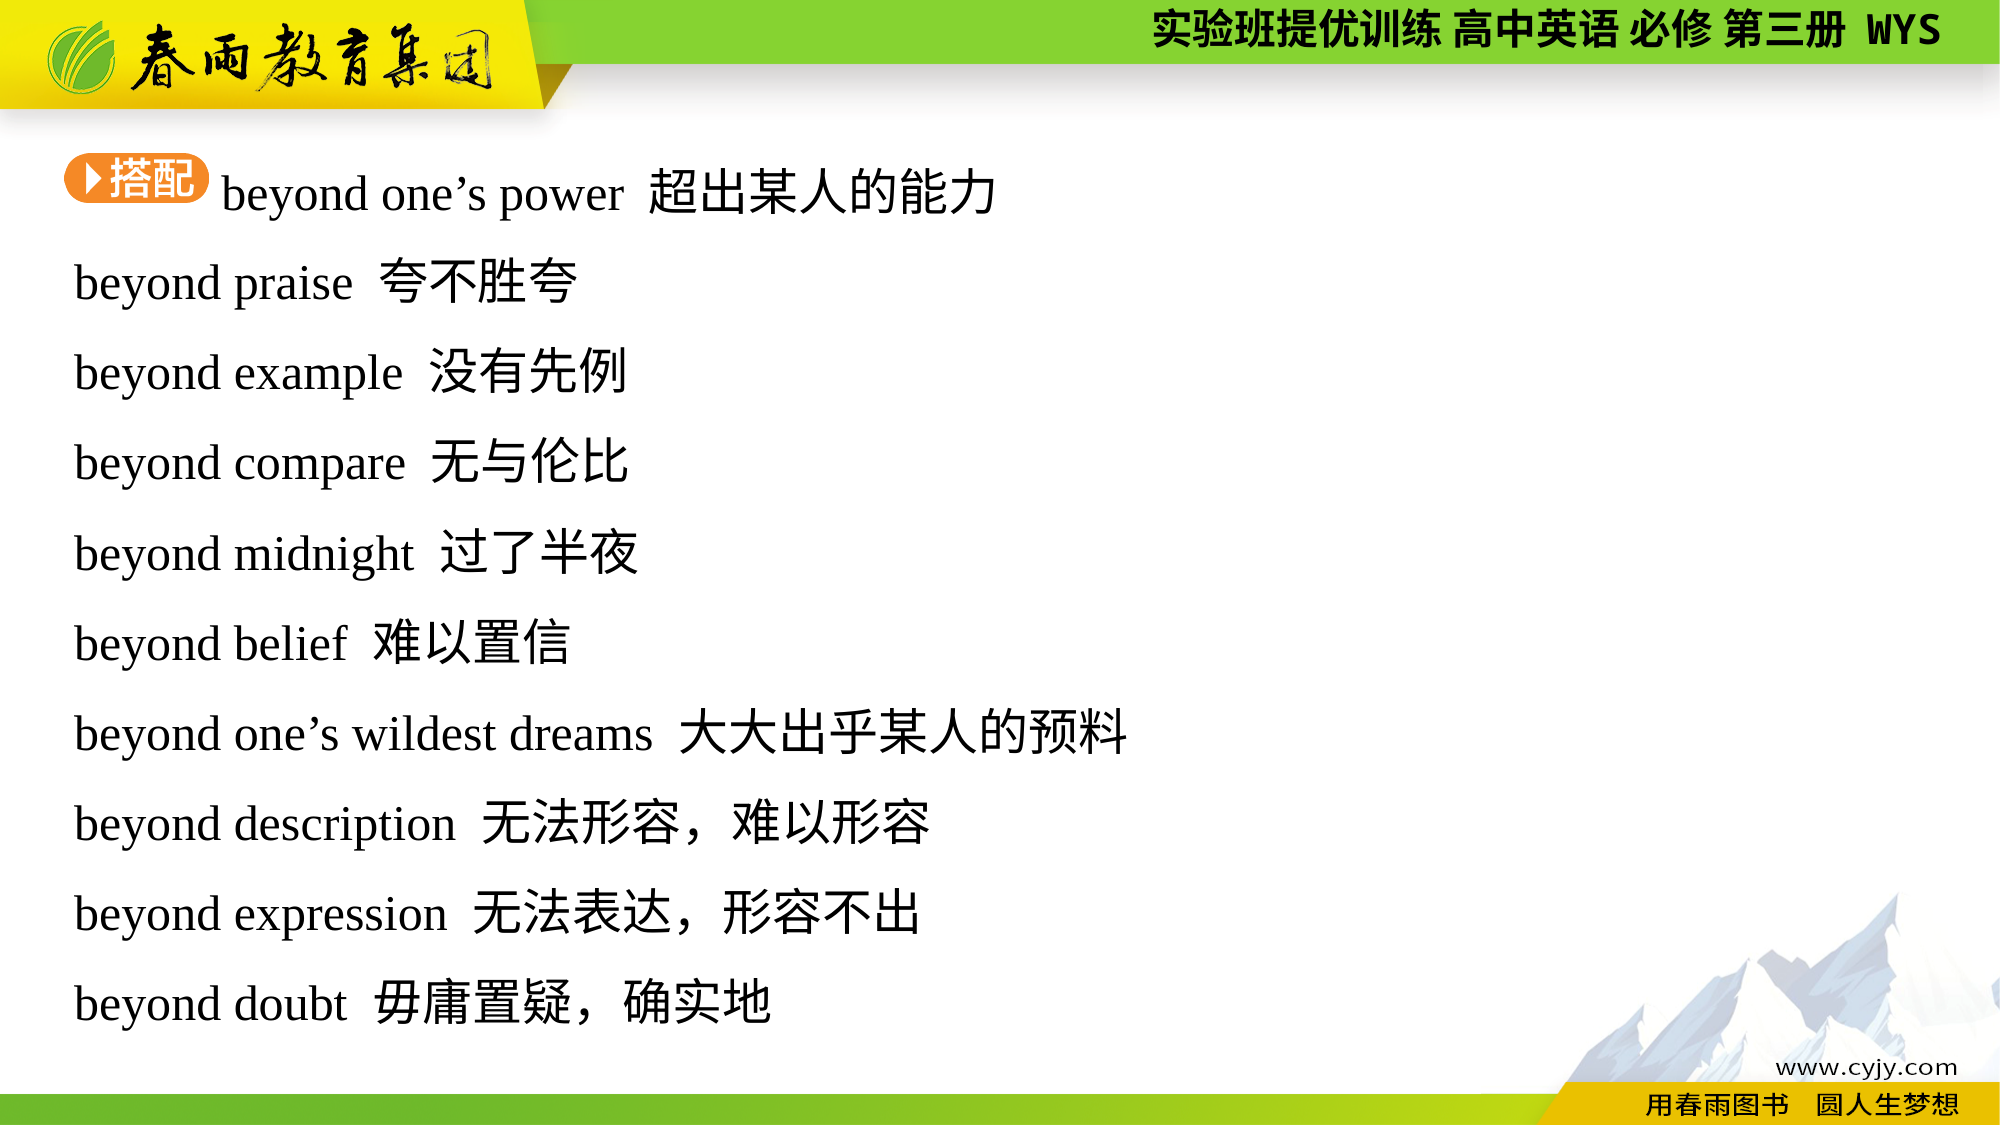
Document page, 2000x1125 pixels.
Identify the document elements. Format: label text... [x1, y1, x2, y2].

picture [0, 0, 2000, 1125]
list beyond one’s power 超出某人的能力 beyond praise 夸不胜夸 beyond example 没有先例 beyond compare 无与伦比 beyond midnight 过了半夜 beyond belief 难以置信 beyond one’s wildest dreams 大大出乎某人的预料 beyond description 无法形容，难以形容 beyond expression 无法表达，形容不出 beyond doubt 毋庸置疑，确实地 [59, 122, 1944, 1047]
